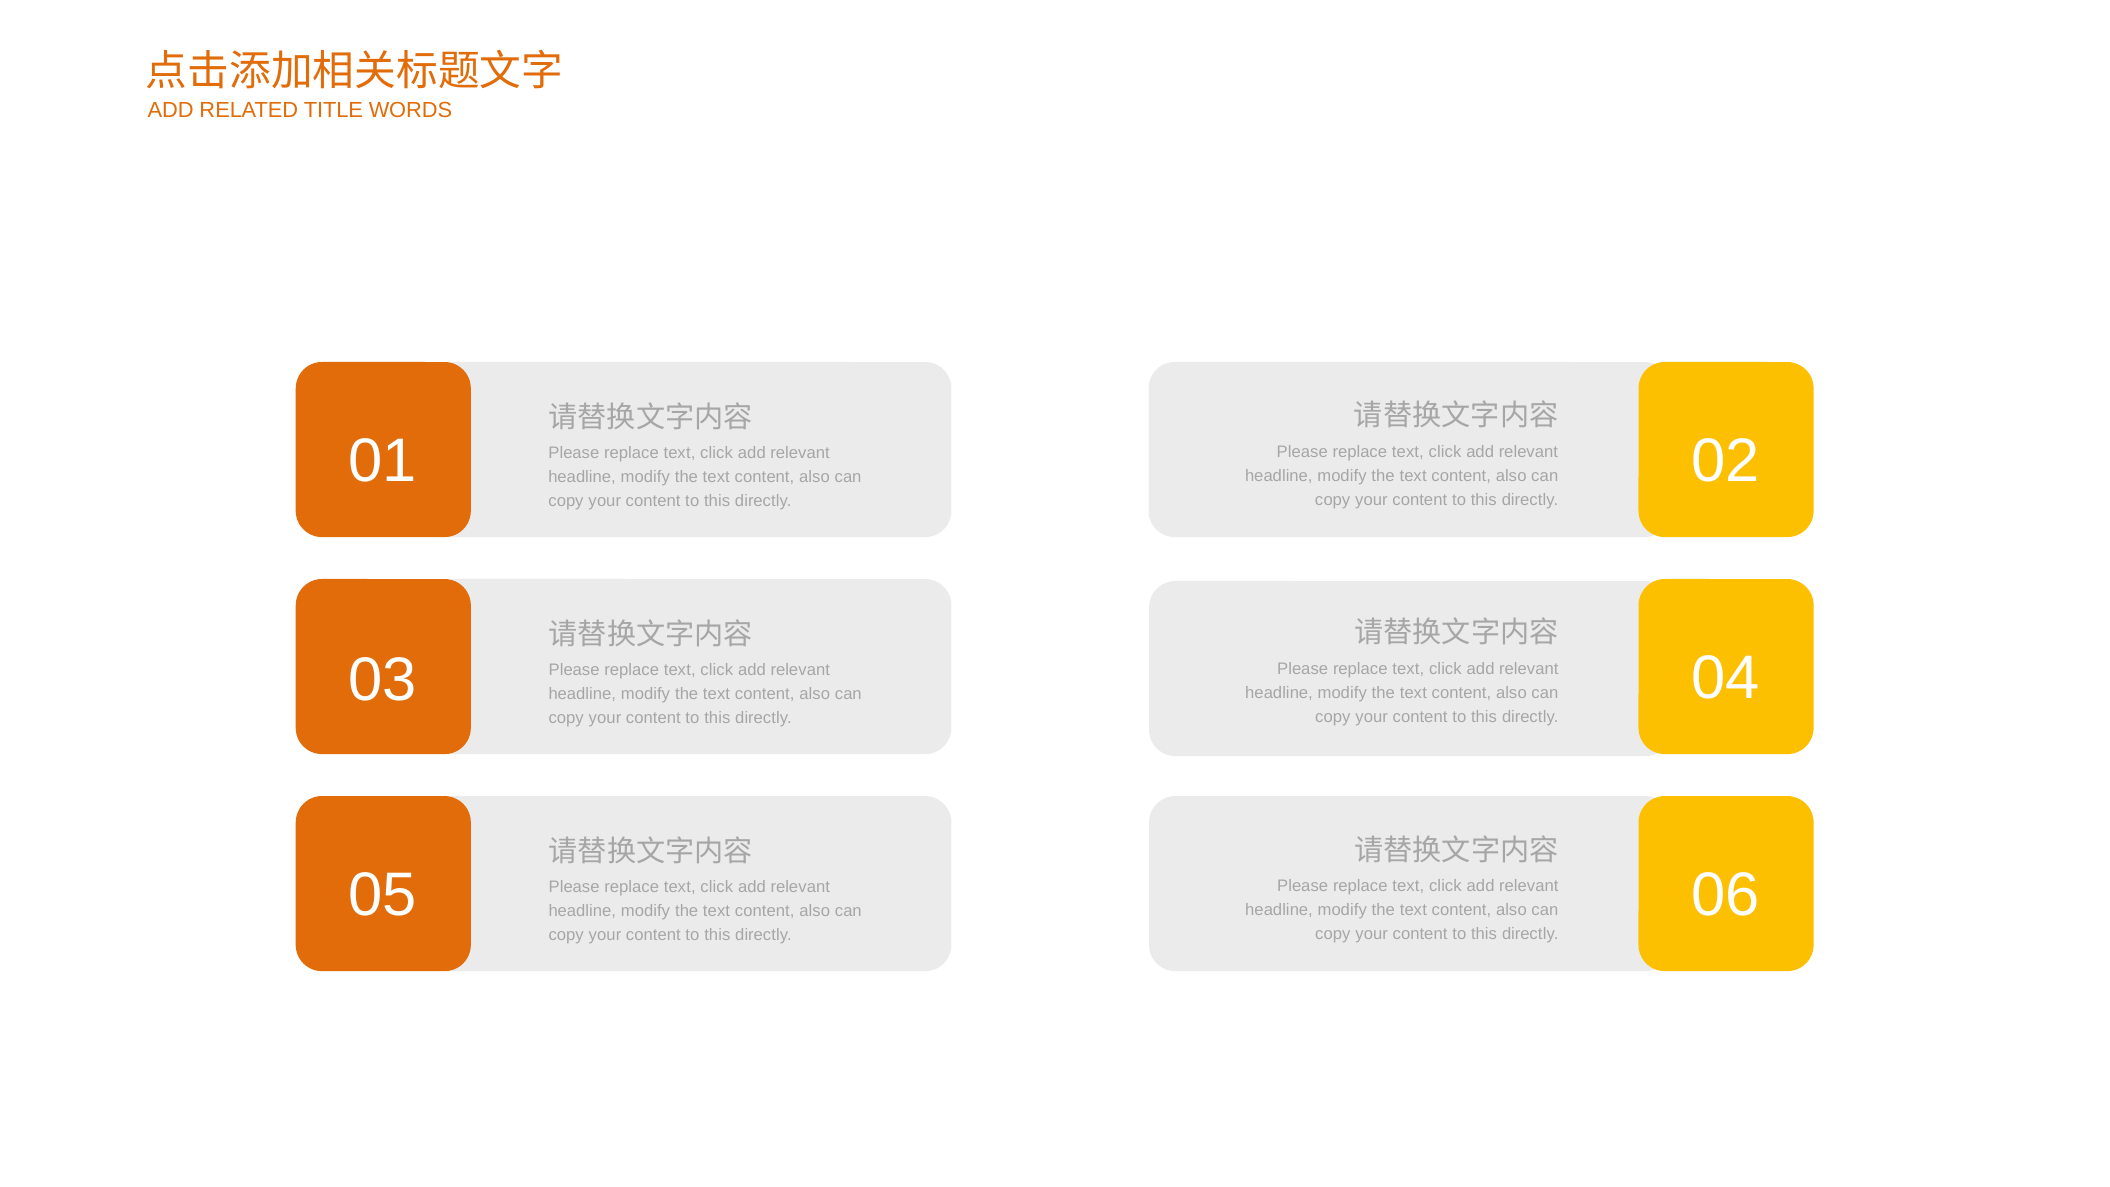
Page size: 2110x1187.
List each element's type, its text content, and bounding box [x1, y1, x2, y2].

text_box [295, 361, 1814, 972]
text_box ADD RELATED TITLE WORDS [147, 96, 453, 123]
text_box 点击添加相关标题文字 [145, 43, 564, 95]
